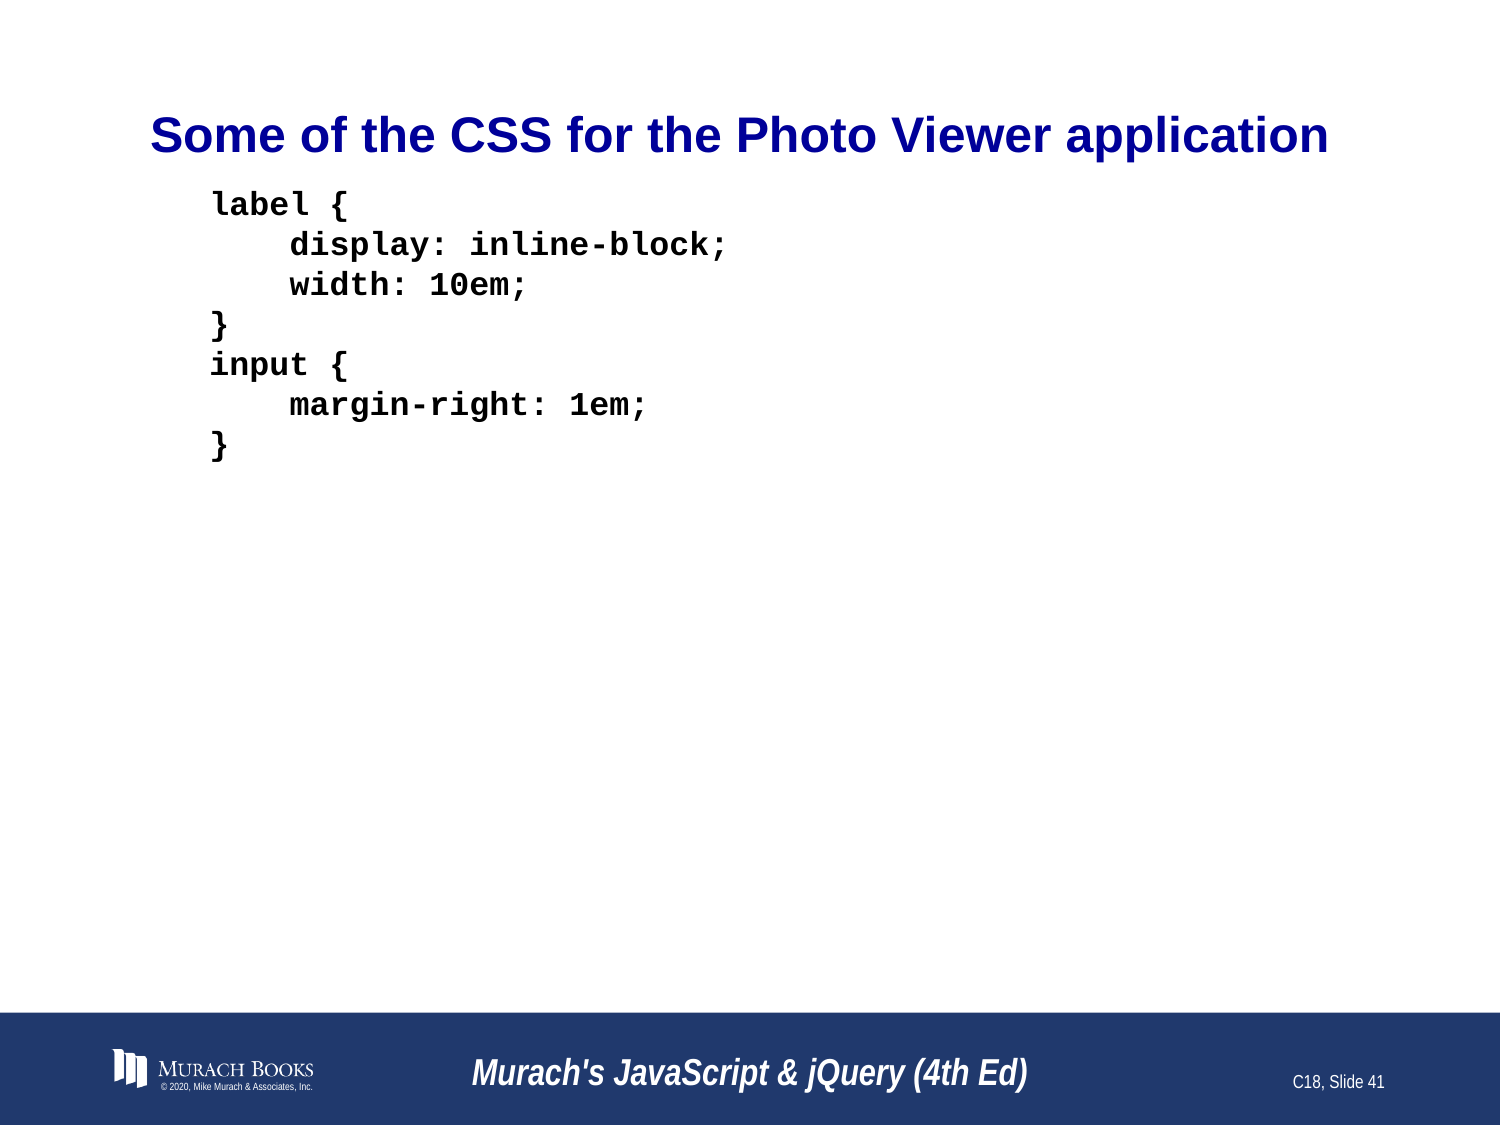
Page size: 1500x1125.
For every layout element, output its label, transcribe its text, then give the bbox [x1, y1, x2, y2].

slide_number C18, Slide 41 [1087, 1025, 1400, 1100]
list label { display: inline-block; width: 10em; } input { margin-right: 1em; } [137, 174, 1350, 975]
slide_number Murach's JavaScript & jQuery (4th Ed) [463, 1025, 1050, 1100]
footer © 2020, Mike Murach & Associates, Inc. [12, 1025, 463, 1100]
title Some of the CSS for the Photo Viewer application [150, 102, 1350, 164]
